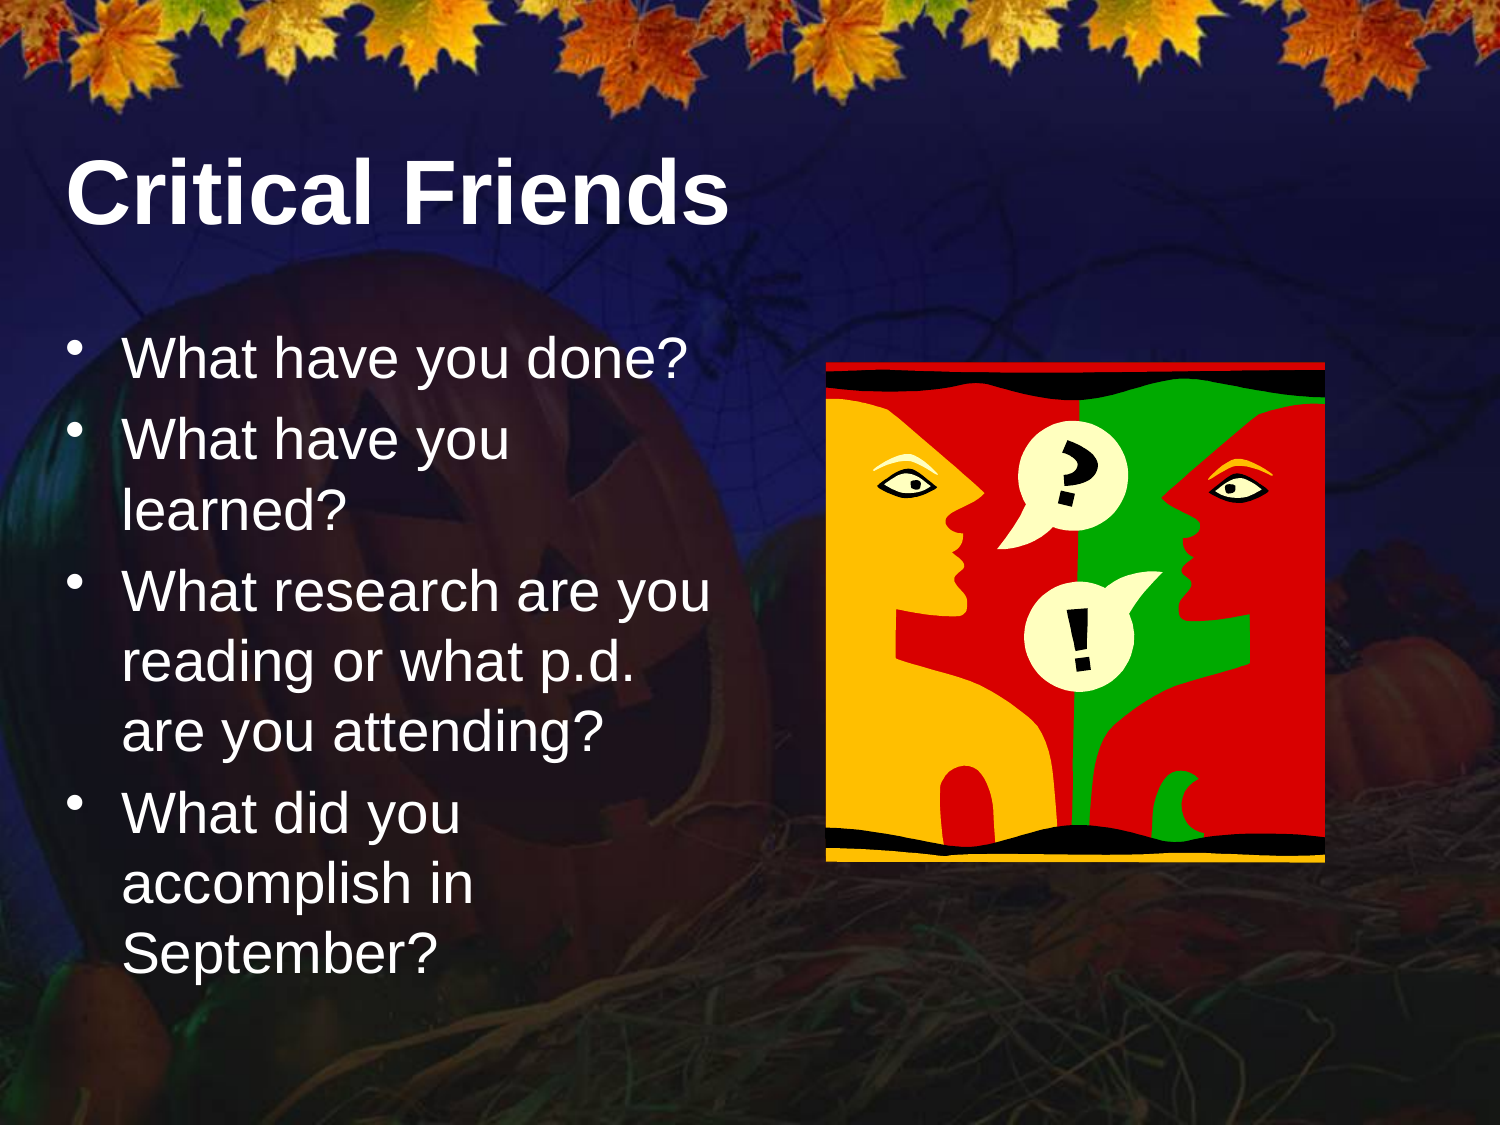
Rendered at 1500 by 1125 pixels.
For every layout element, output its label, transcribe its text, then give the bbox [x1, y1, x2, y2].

list What have you done? What have you learned? What research are you reading or what p.d. are you attending? What did you accomplish in September? [49, 312, 738, 1013]
picture [0, 0, 1500, 1125]
title Critical Friends [49, 87, 1451, 288]
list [824, 362, 1326, 863]
